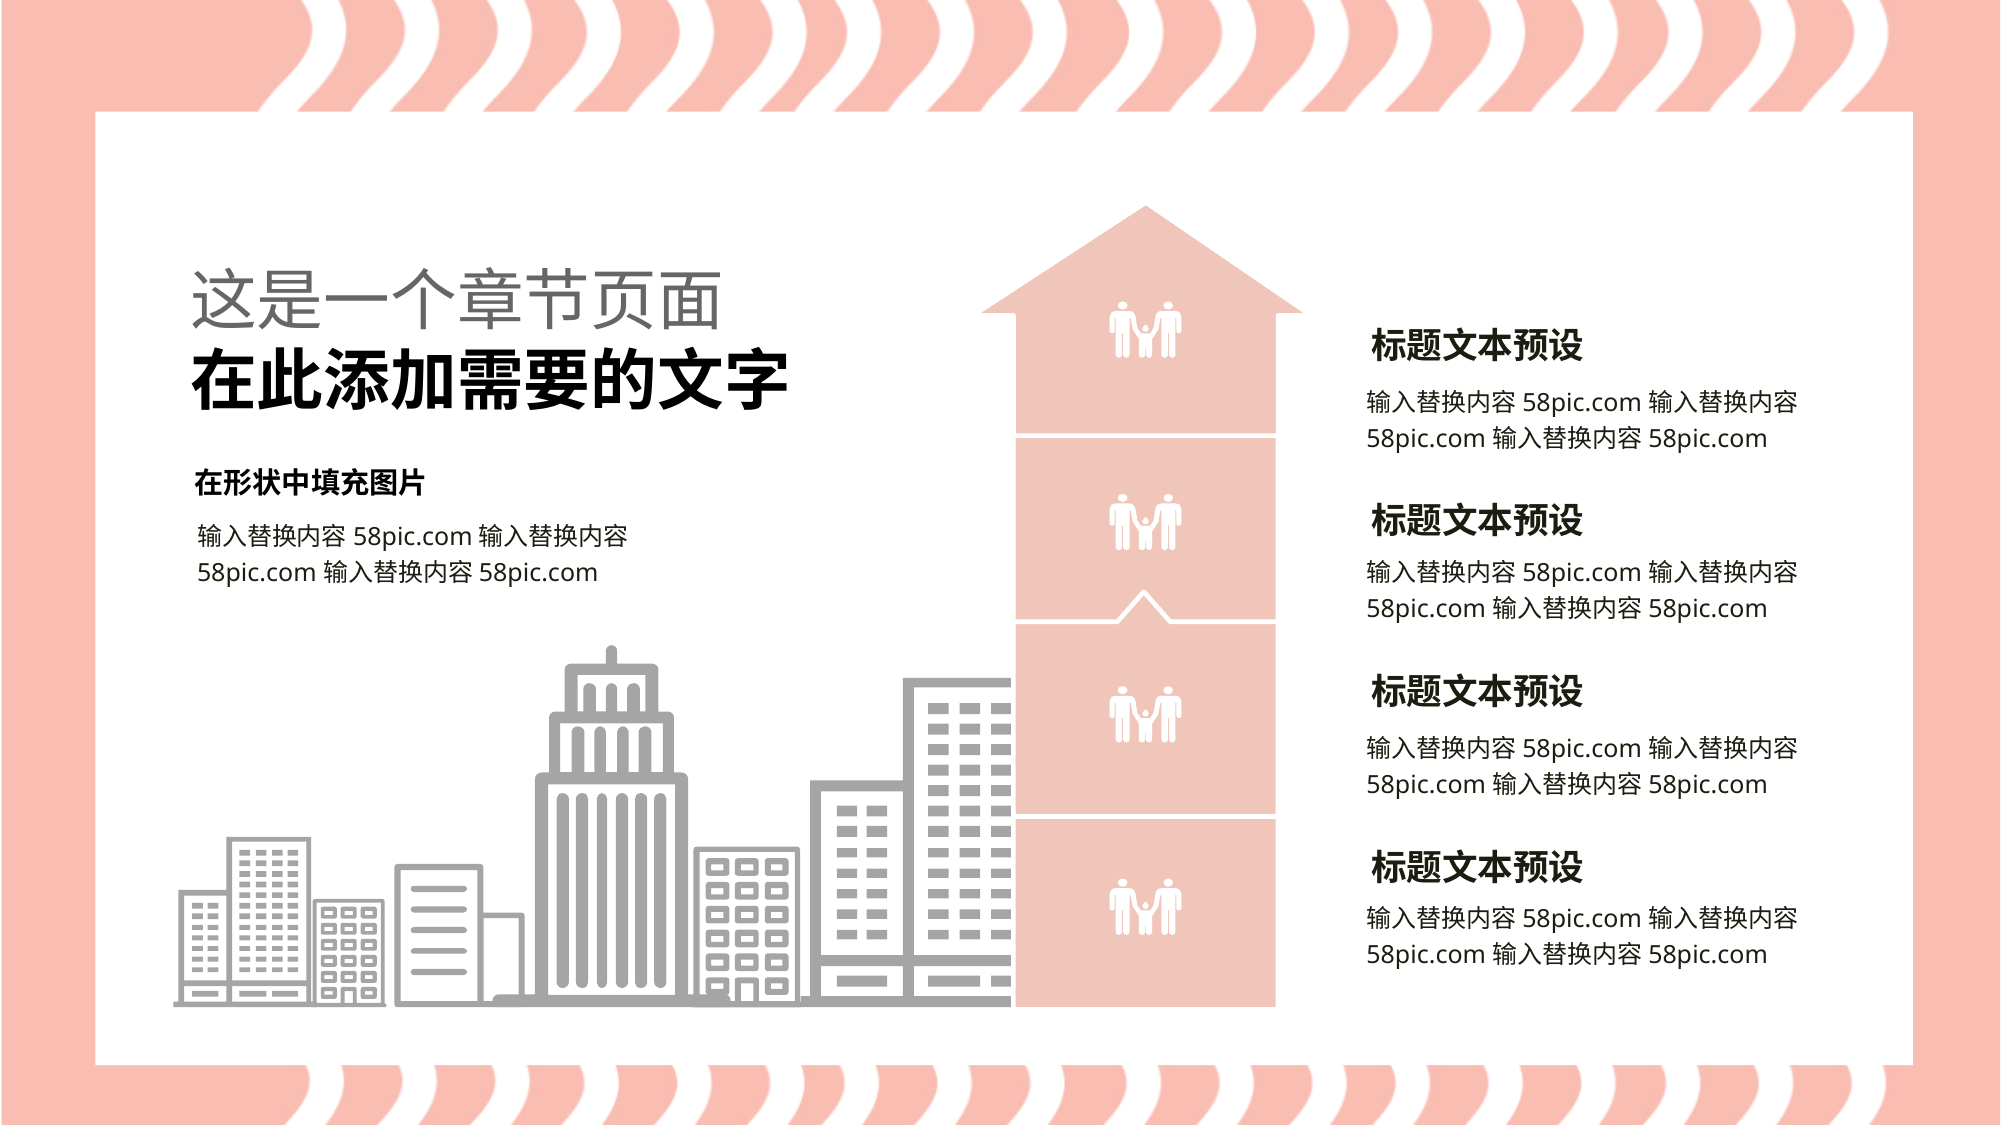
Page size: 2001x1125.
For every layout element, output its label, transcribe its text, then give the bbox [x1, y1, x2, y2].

text_box 输入替换内容58pic.com输入替换内容58pic.com输入替换内容58pic.com [1351, 542, 1888, 635]
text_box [1013, 591, 1279, 817]
picture [3, 0, 1999, 1125]
text_box 输入替换内容58pic.com输入替换内容58pic.com输入替换内容58pic.com [182, 508, 719, 599]
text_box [1013, 817, 1279, 1010]
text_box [175, 250, 861, 508]
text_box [173, 645, 1013, 1008]
text_box 输入替换内容58pic.com输入替换内容58pic.com输入替换内容58pic.com [1351, 372, 1888, 465]
text_box 标题文本预设 [1356, 315, 1593, 373]
text_box 输入替换内容58pic.com输入替换内容58pic.com输入替换内容58pic.com [1351, 889, 1888, 981]
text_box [1013, 436, 1279, 591]
text_box 标题文本预设 [1356, 490, 1593, 549]
text_box 标题文本预设 [1356, 837, 1593, 895]
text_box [972, 202, 1312, 436]
text_box 标题文本预设 [1356, 661, 1593, 720]
text_box 输入替换内容58pic.com输入替换内容58pic.com输入替换内容58pic.com [1351, 719, 1888, 811]
